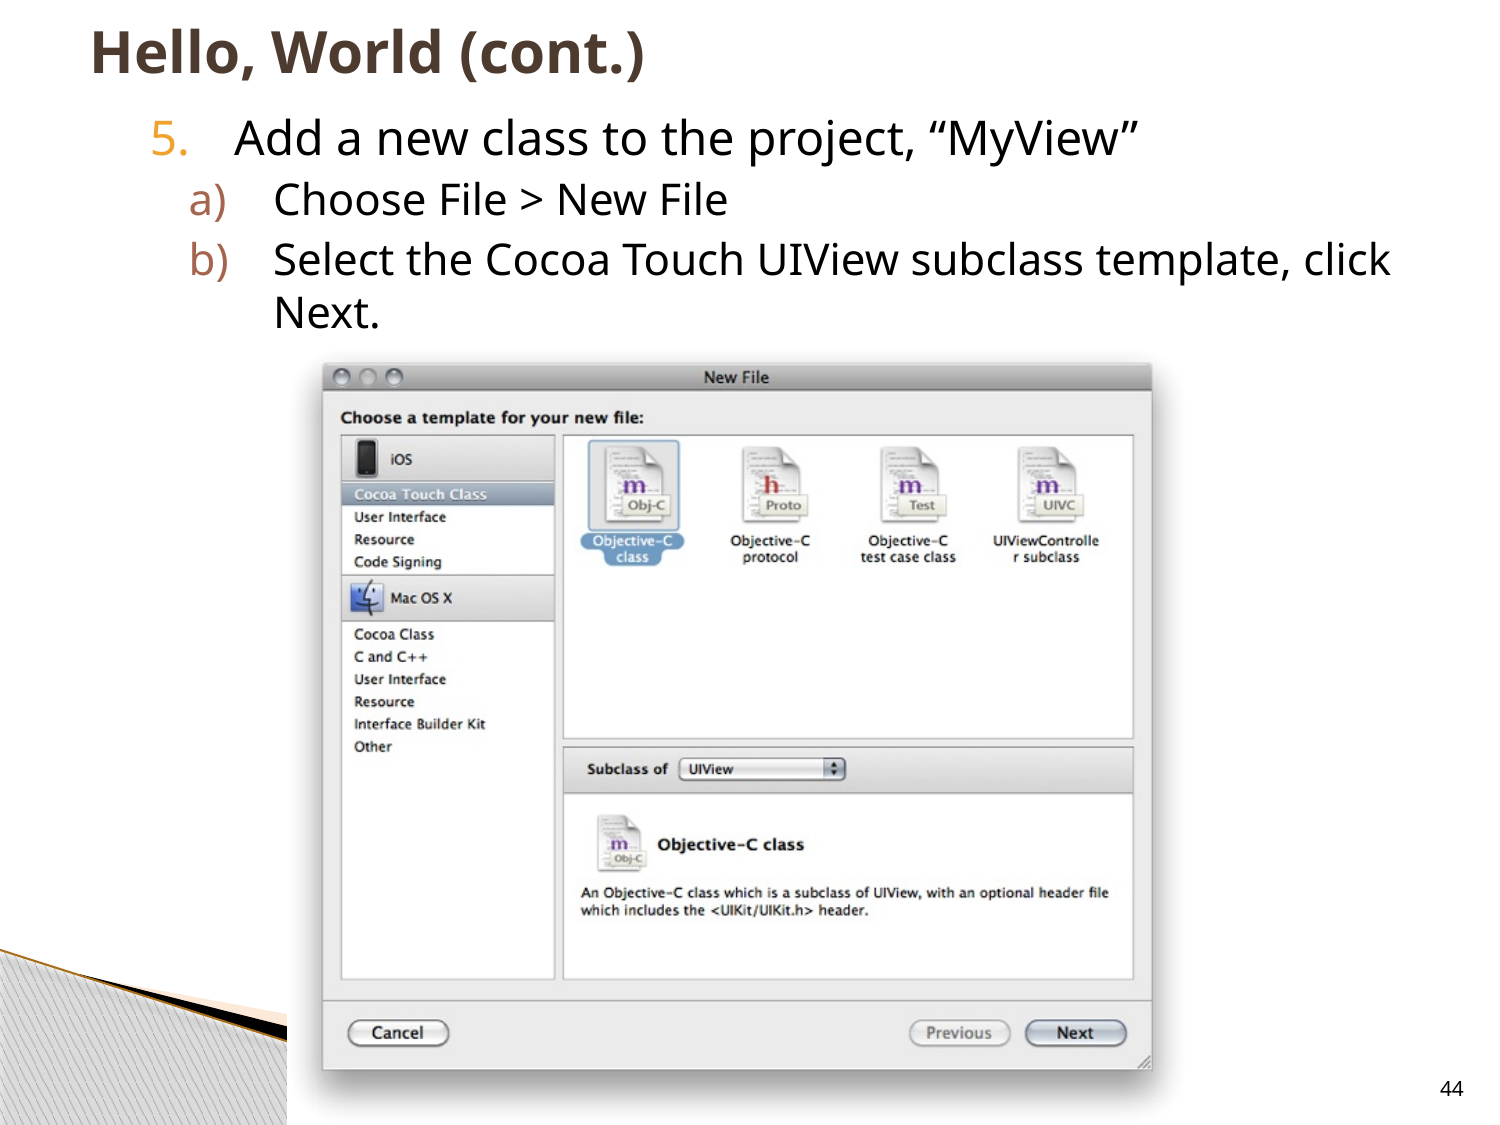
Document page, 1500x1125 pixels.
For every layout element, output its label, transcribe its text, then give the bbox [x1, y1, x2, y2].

title Hello, World (cont.) [75, 12, 1425, 88]
list Add a new class to the project, “MyView” Choose File > New File Select the Cocoa Touch UIView subclass template, click Next. [75, 99, 1425, 843]
slide_number 44 [1418, 1051, 1479, 1112]
picture [287, 346, 1188, 1125]
